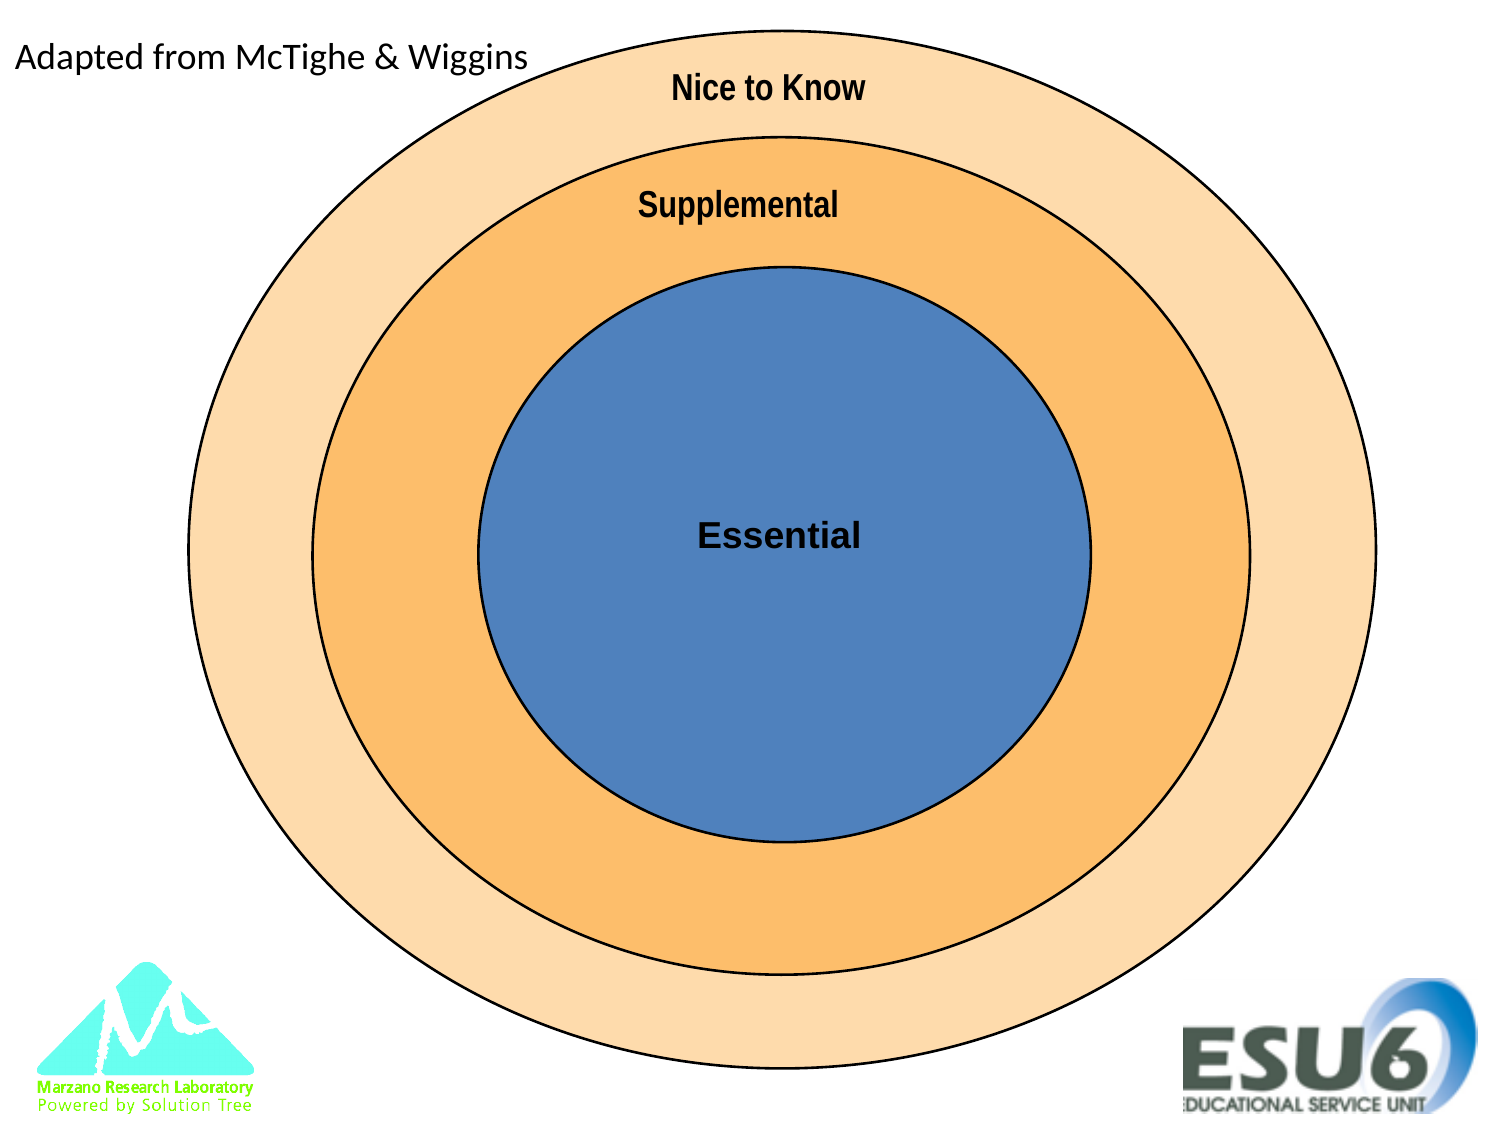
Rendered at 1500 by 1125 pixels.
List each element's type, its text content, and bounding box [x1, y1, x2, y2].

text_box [188, 30, 1377, 1069]
text_box Adapted from McTighe & Wiggins [0, 24, 600, 85]
picture [1183, 978, 1478, 1114]
picture [37, 962, 254, 1114]
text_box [312, 136, 1251, 975]
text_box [478, 266, 1092, 843]
